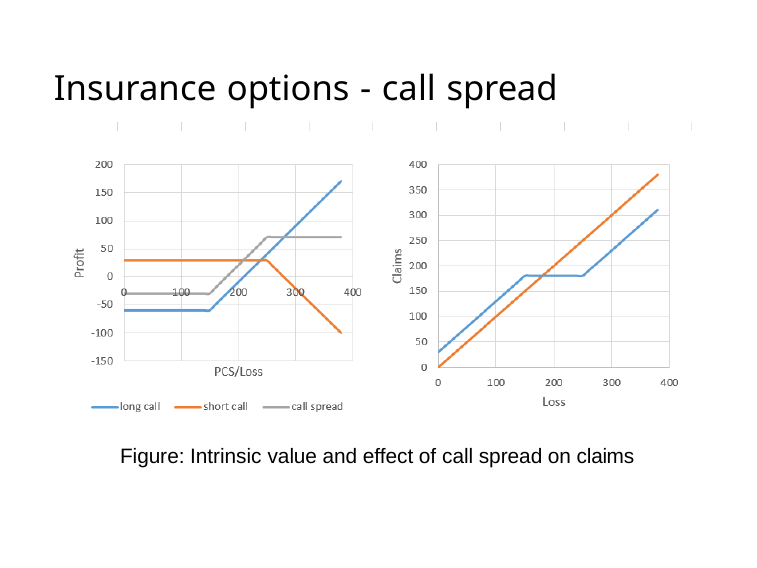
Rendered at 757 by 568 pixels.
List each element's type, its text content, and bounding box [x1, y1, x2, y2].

title Insurance options - call spread [51, 36, 705, 134]
text_box Figure: Intrinsic value and effect of call spread on claims [117, 440, 639, 468]
picture [73, 122, 692, 412]
